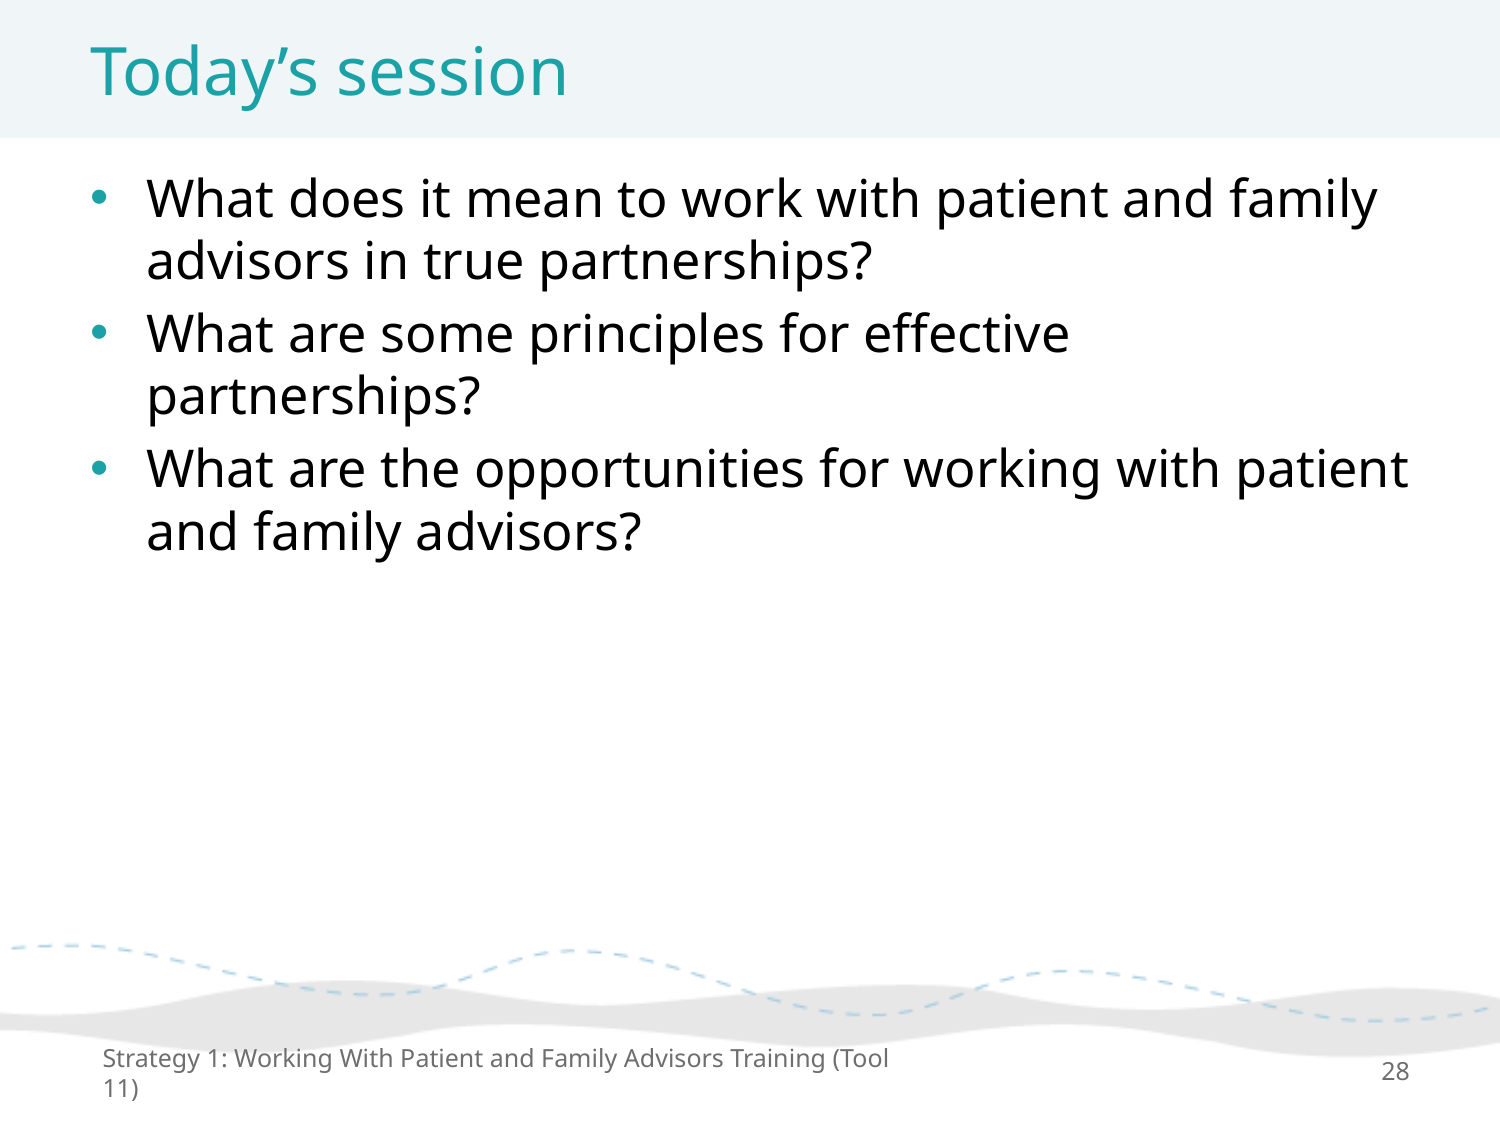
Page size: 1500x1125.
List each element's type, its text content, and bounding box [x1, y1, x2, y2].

picture [0, 0, 1500, 1125]
list What does it mean to work with patient and family advisors in true partnerships? What are some principles for effective partnerships? What are the opportunities for working with patient and family advisors? [75, 157, 1425, 900]
slide_number 28 [1074, 1042, 1425, 1103]
title Today’s session [75, 0, 1425, 138]
footer Strategy 1: Working With Patient and Family Advisors Training (Tool 11) [87, 1042, 925, 1103]
